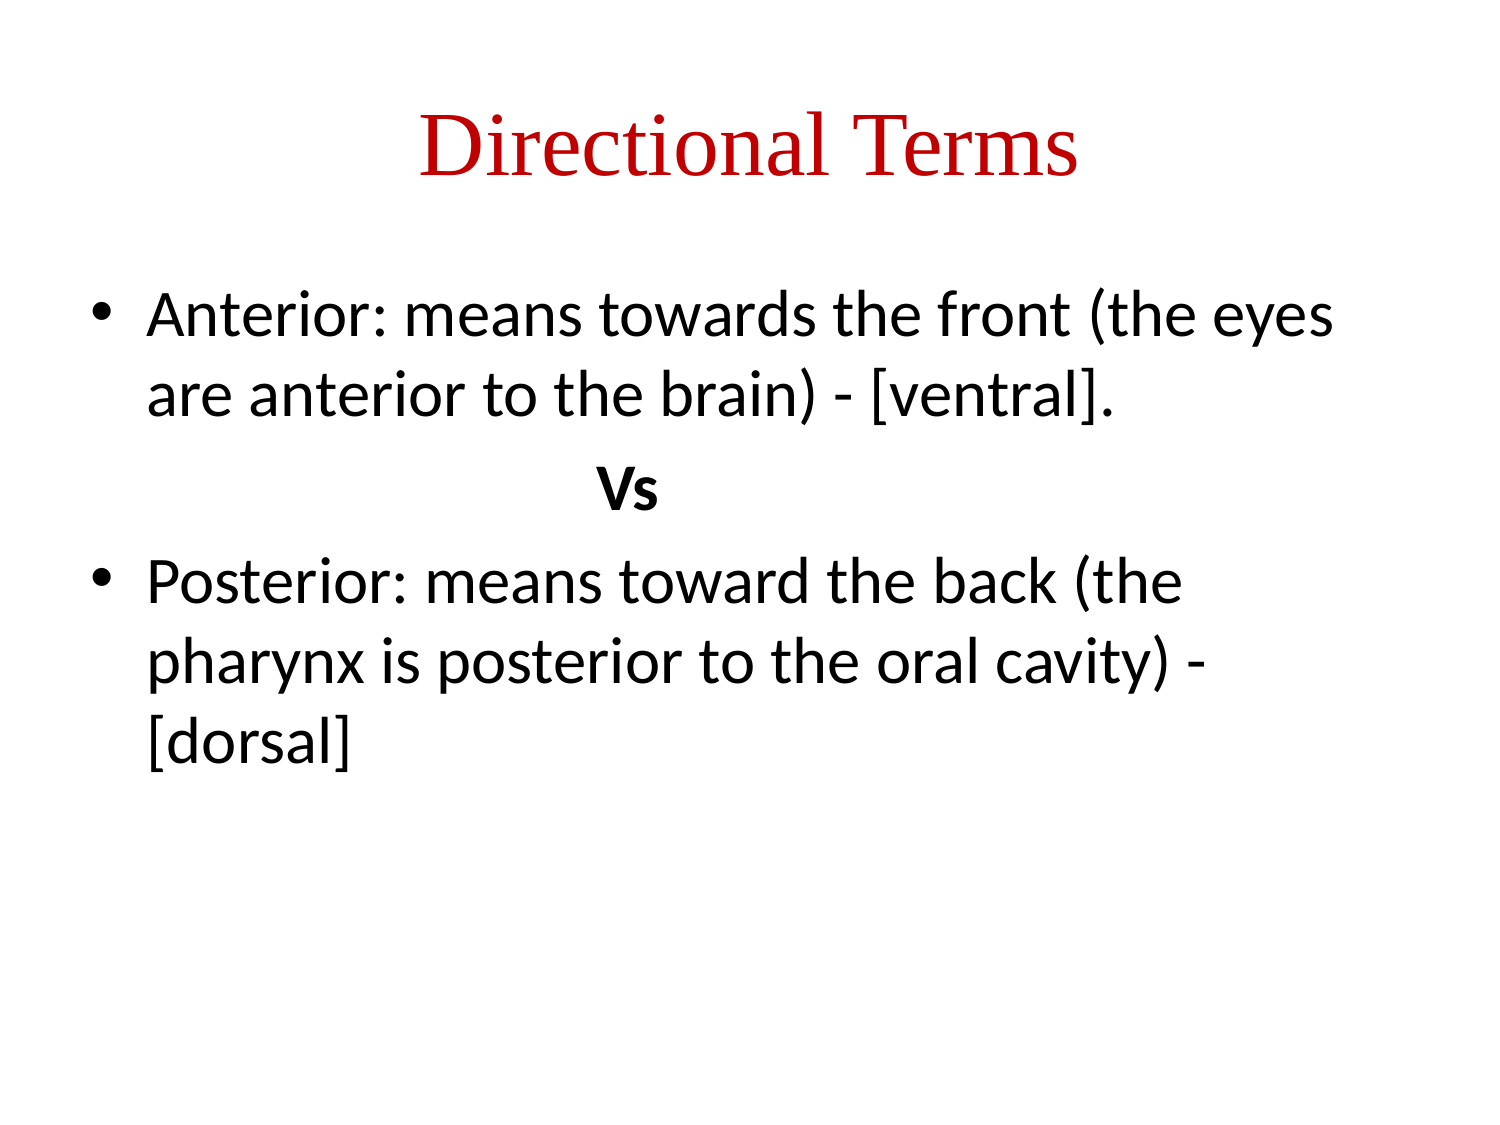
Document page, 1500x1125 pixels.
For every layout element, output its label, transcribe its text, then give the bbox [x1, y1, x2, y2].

list Anterior: means towards the front (the eyes are anterior to the brain) - [ventral]. Vs Posterior: means toward the back (the pharynx is posterior to the oral cavity) - [dorsal] [75, 262, 1425, 1005]
title Directional Terms [75, 45, 1425, 233]
